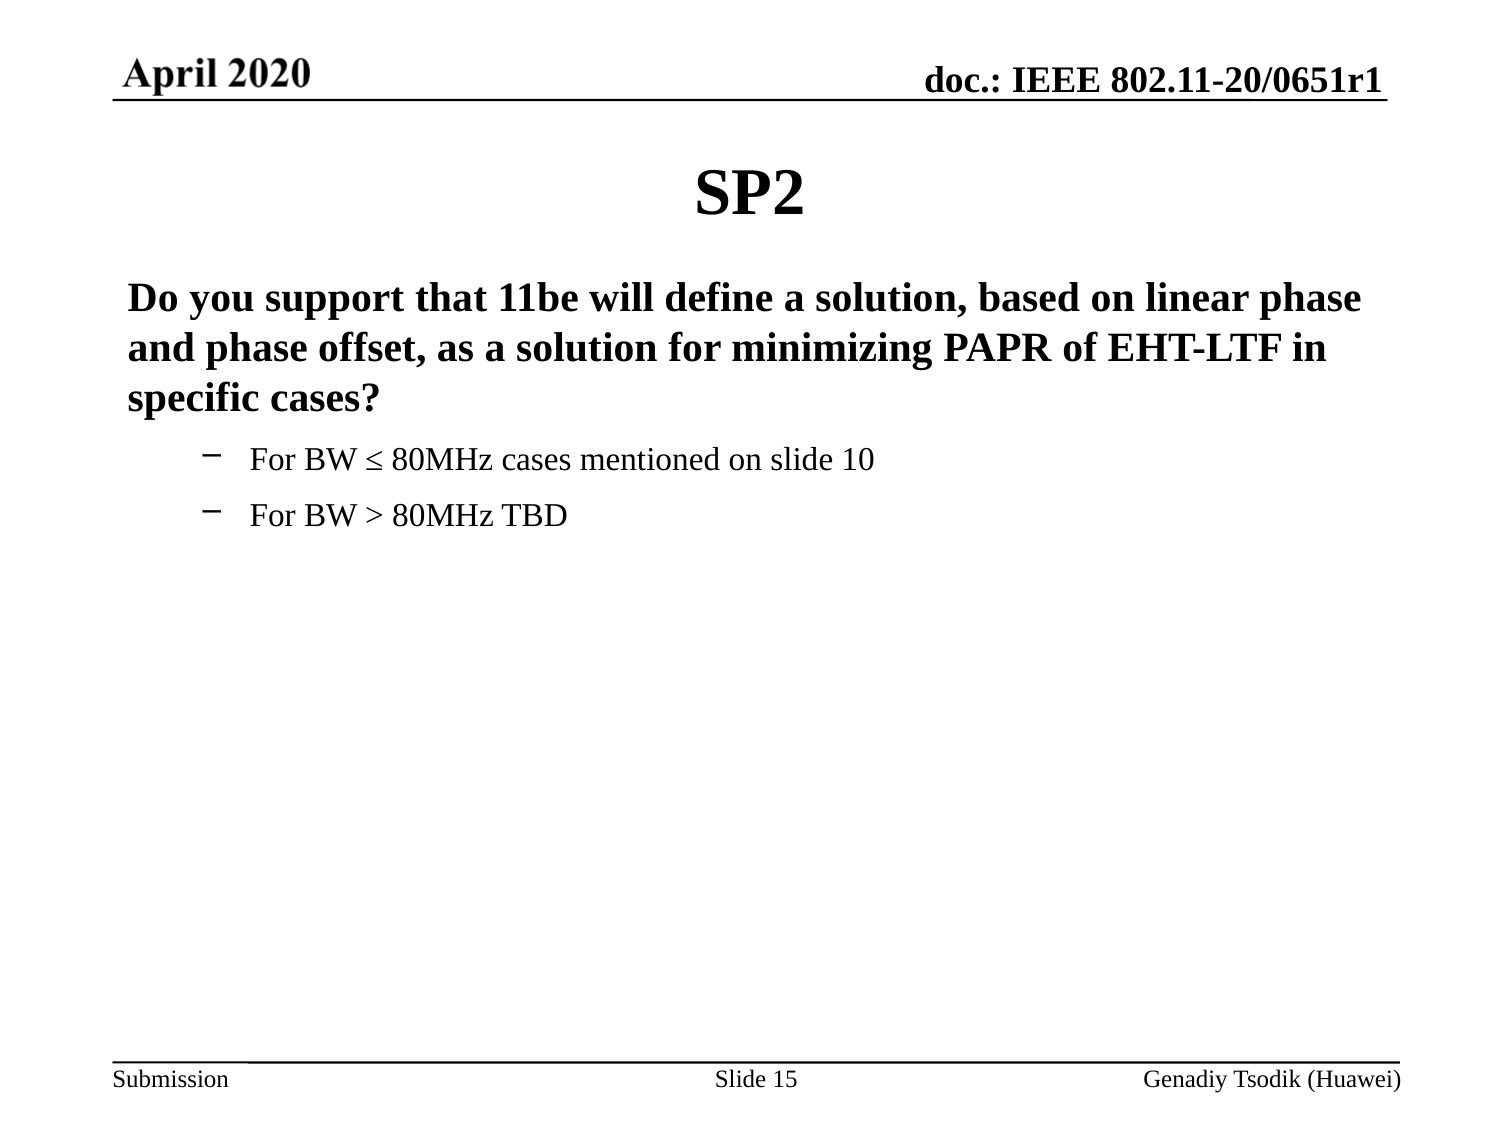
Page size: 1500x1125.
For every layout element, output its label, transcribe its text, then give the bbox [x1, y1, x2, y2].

picture [96, 33, 363, 122]
footer Genadiy Tsodik (Huawei) [1139, 1061, 1402, 1093]
title SP2 [112, 112, 1388, 263]
slide_number Slide 15 [712, 1061, 800, 1093]
list Do you support that 11be will define a solution, based on linear phase and phase offset, as a solution for minimizing PAPR of EHT-LTF in specific cases? For BW ≤ 80MHz cases mentioned on slide 10 For BW > 80MHz TBD [112, 263, 1388, 576]
